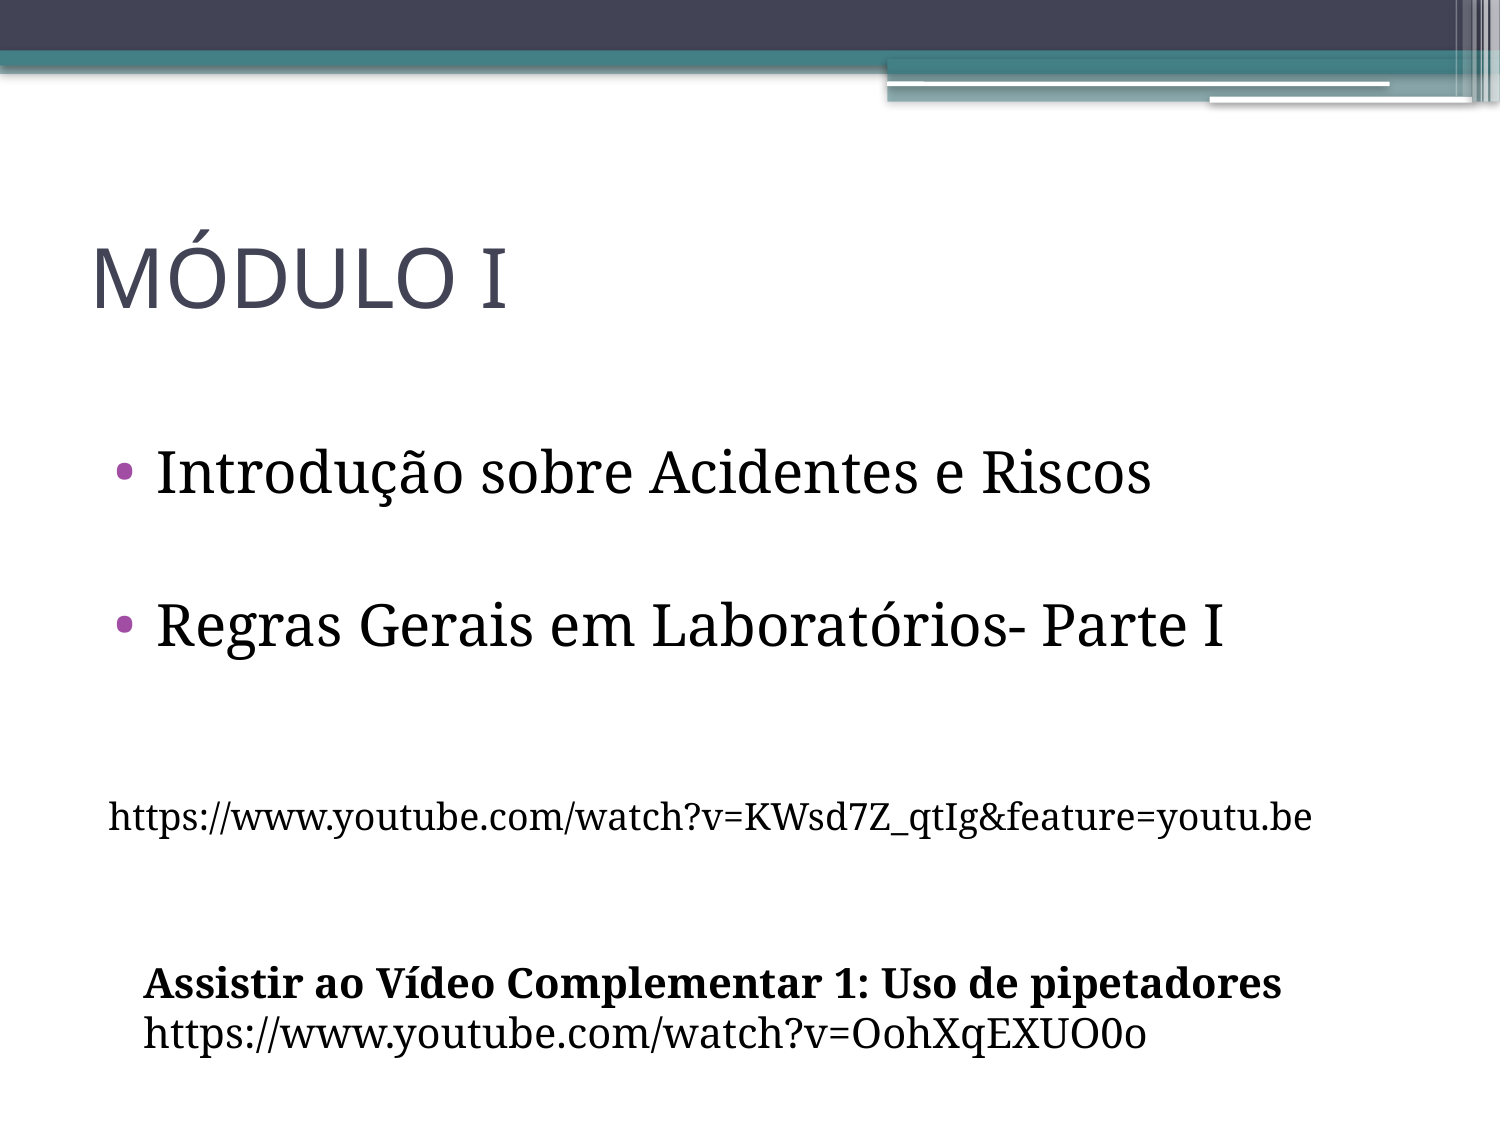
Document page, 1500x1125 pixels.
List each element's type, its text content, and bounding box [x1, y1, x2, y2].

text_box Assistir ao Vídeo Complementar 1: Uso de pipetadores https://www.youtube.com/watch?v=OohXqEXUO0o [128, 949, 1407, 1064]
text_box https://www.youtube.com/watch?v=KWsd7Z_qtIg&feature=youtu.be [93, 785, 1465, 845]
title MÓDULO I [75, 187, 1425, 363]
list Introdução sobre Acidentes e Riscos Regras Gerais em Laboratórios- Parte I [82, 351, 1432, 1094]
